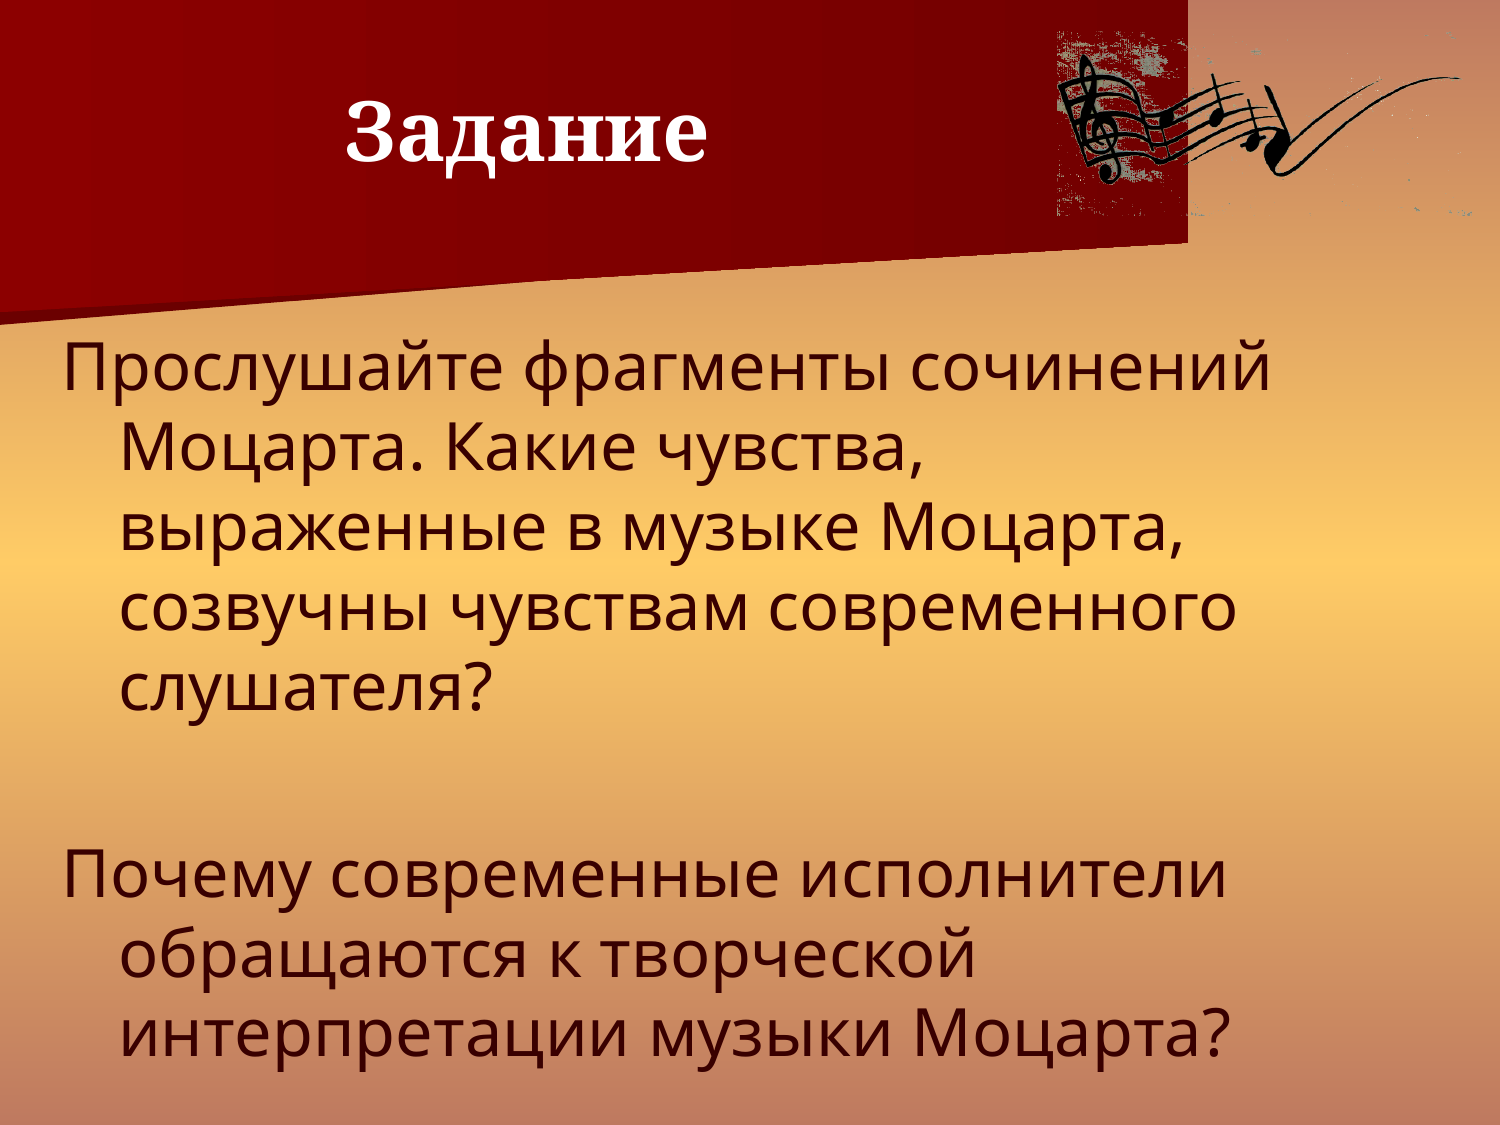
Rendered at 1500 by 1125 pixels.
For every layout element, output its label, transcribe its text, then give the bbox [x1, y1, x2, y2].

picture [1056, 30, 1473, 216]
text_box Задание [27, 70, 1027, 186]
list Прослушайте фрагменты сочинений Моцарта. Какие чувства, выраженные в музыке Моцарта, созвучны чувствам современного слушателя? Почему современные исполнители обращаются к творческой интерпретации музыки Моцарта? [46, 316, 1313, 844]
